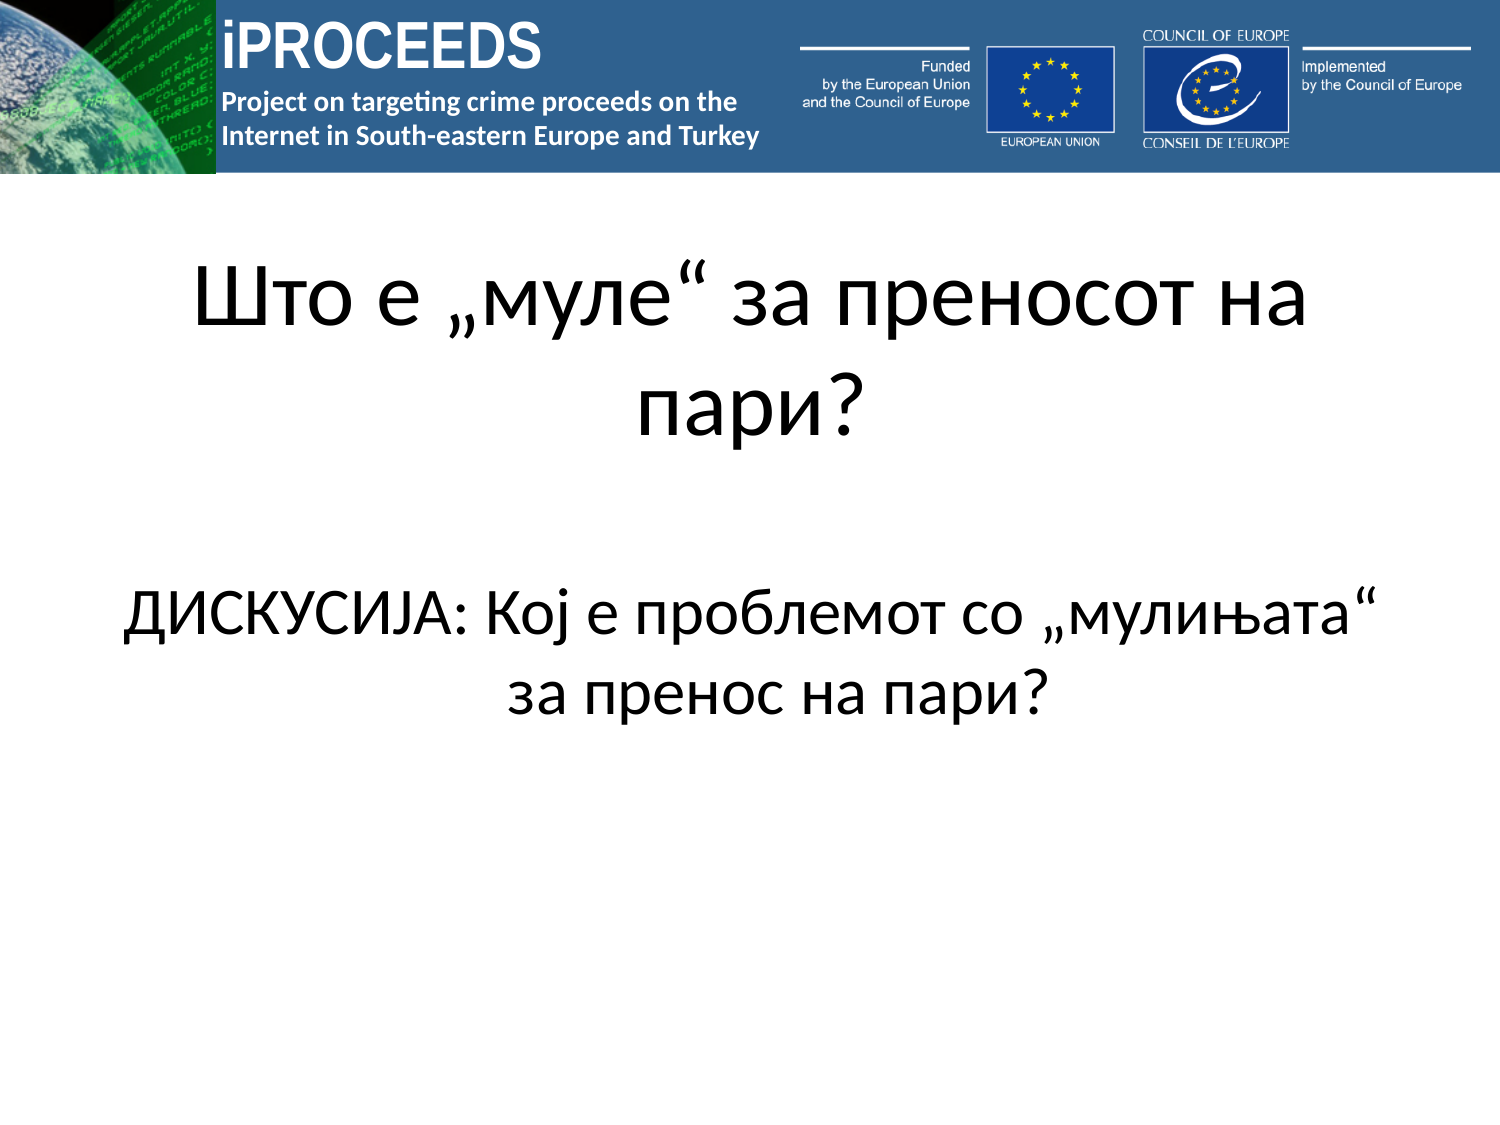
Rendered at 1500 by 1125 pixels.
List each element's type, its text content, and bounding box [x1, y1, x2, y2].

picture [0, 0, 216, 174]
title Што е „муле“ за преносот на пари? [76, 243, 1427, 373]
picture [800, 30, 1471, 148]
list ДИСКУСИЈА: Кој е проблемот со „мулињата“ за пренос на пари? [76, 373, 1427, 1017]
